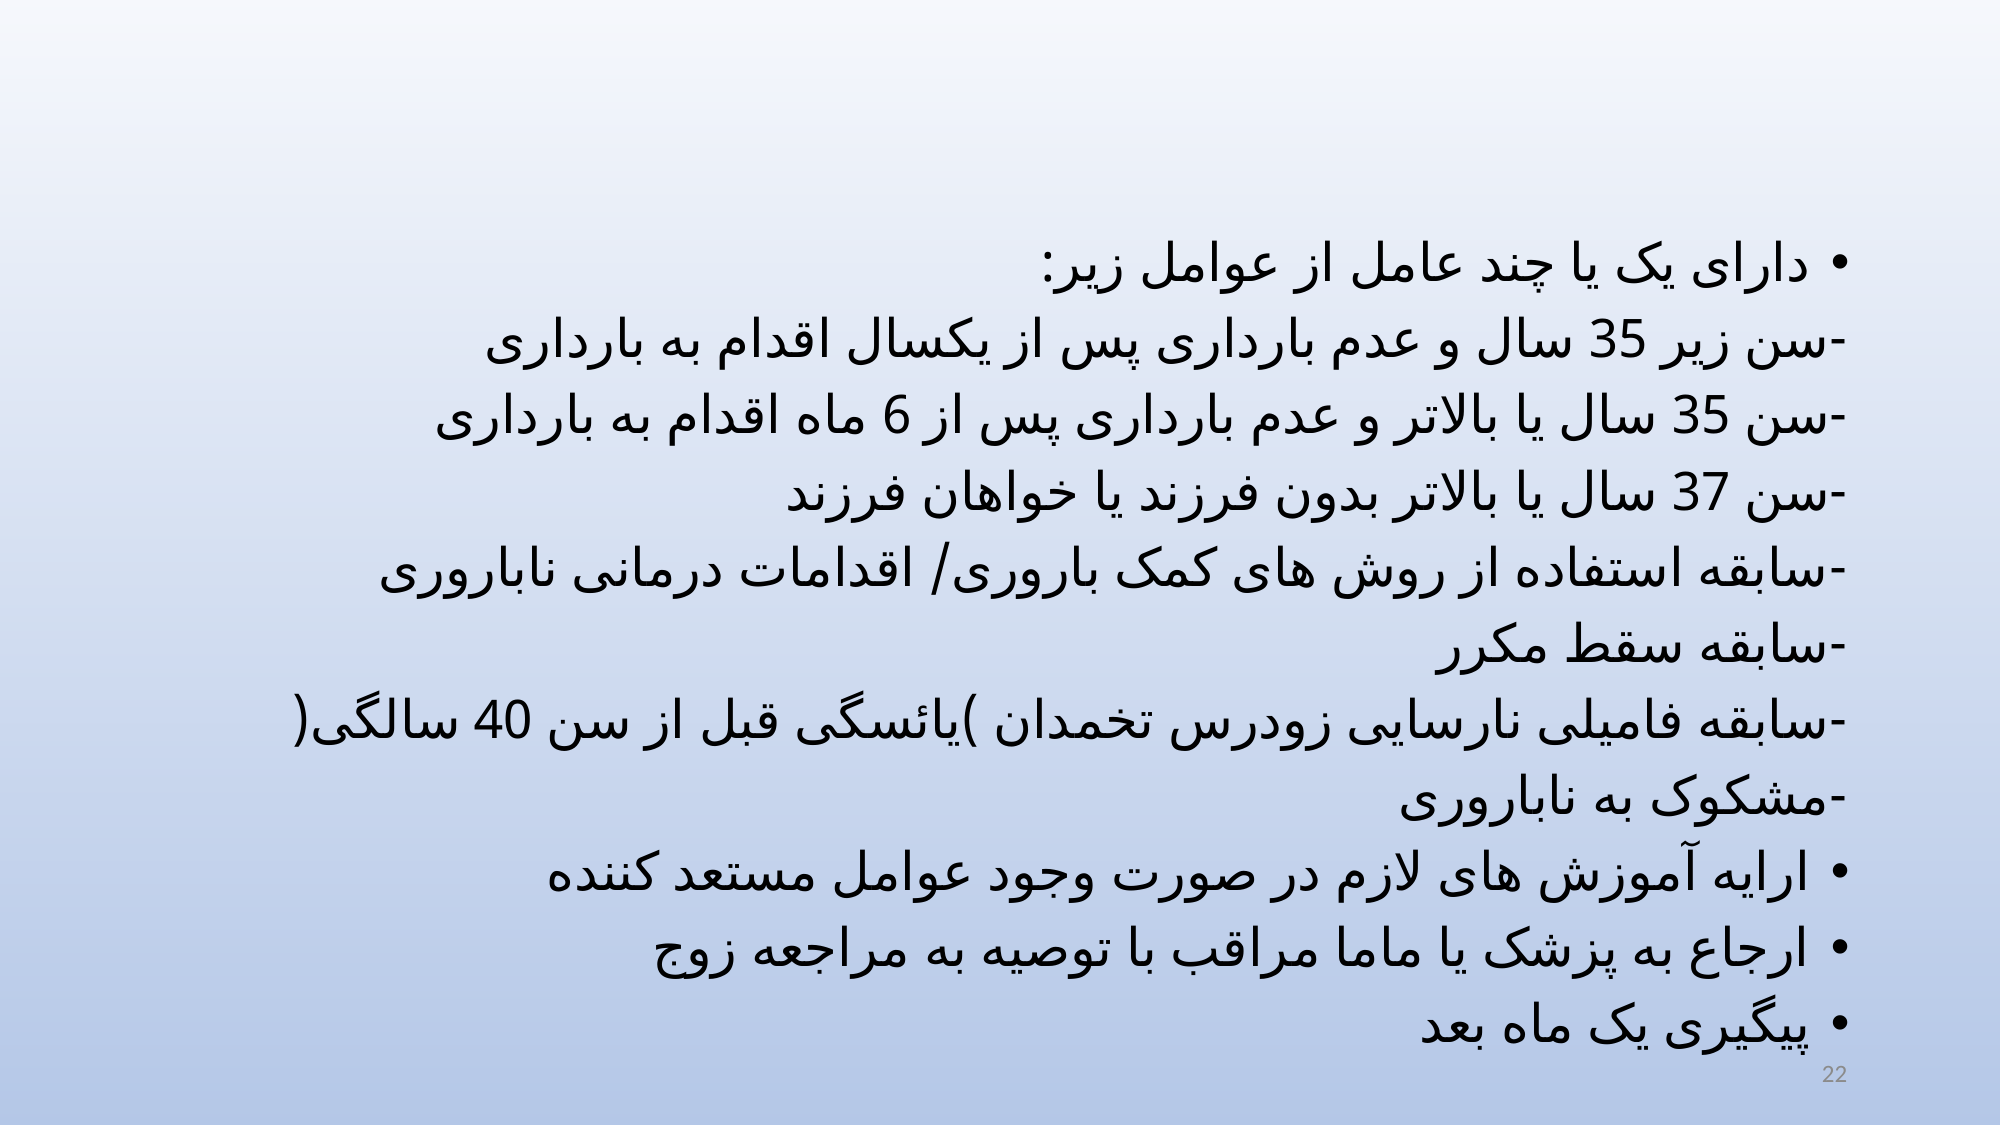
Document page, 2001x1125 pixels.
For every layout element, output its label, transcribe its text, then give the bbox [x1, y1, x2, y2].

slide_number 22 [1412, 1042, 1863, 1103]
list دارای یک یا چند عامل از عوامل زیر: -سن زیر 35 سال و عدم بارداری پس از یکسال اقدام به بارداری -سن 35 سال یا بالاتر و عدم بارداری پس از 6 ماه اقدام به بارداری -سن 37 سال یا بالاتر بدون فرزند یا خواهان فرزند -سابقه استفاده از روش های کمک باروری/ اقدامات درمانی ناباروری -سابقه سقط مکرر -سابقه فامیلی نارسایی زودرس تخمدان )یائسگی قبل از سن 40 سالگی( -مشکوک به ناباروری ارایه آموزش های لازم در صورت وجود عوامل مستعد کننده ارجاع به پزشک یا ماما مراقب با توصیه به مراجعه زوج پیگیری یک ماه بعد [137, 228, 1863, 1066]
